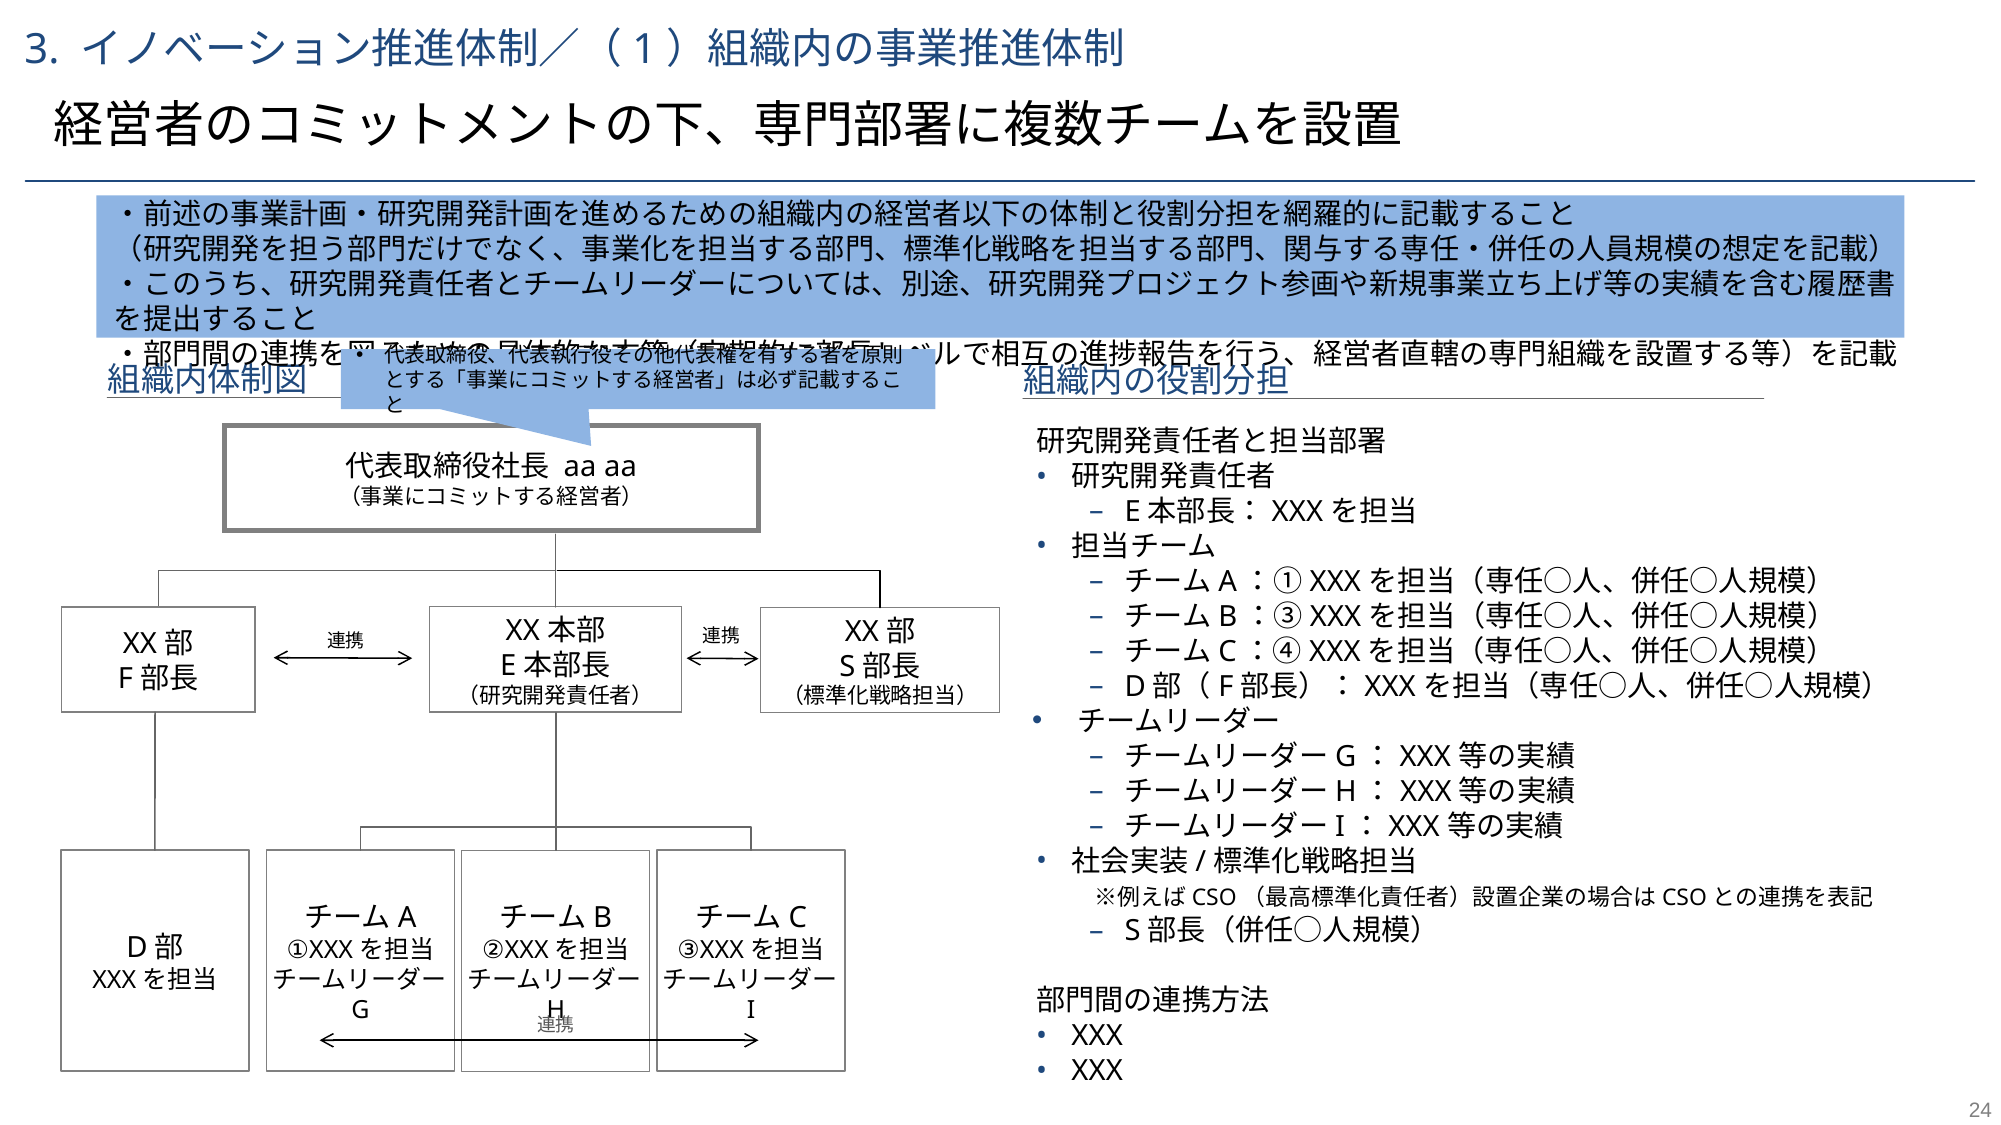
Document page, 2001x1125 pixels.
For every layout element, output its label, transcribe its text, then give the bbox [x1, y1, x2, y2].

text_box 連携 [295, 625, 396, 654]
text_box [630, 729, 677, 926]
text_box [107, 350, 848, 398]
text_box XX部 S部長 （標準化戦略担当） [760, 607, 1000, 713]
text_box チームC ③XXXを担当 チームリーダーI [656, 849, 846, 1072]
text_box D部 XXXを担当 [60, 849, 250, 1072]
text_box 経営者のコミットメントの下、専門部署に複数チームを設置 [53, 99, 1899, 154]
text_box 代表取締役、代表執行役その他代表権を有する者を原則とする「事業にコミットする経営者」は必ず記載すること [340, 348, 937, 447]
text_box ・前述の事業計画・研究開発計画を進めるための組織内の経営者以下の体制と役割分担を網羅的に記載すること （研究開発を担う部門だけでなく、事業化を担当する部門、標準化戦略を担当する部門、関与する専任・併任の人員規模の想定を記載） ・このうち、研究開発責任者とチームリーダーについては、別途、研究開発プロジェクト参画や新規事業立ち上げ等の実績を含む履歴書を提出すること ・部門間の連携を図るための具体的な方策（定期的に部長レベルで相互の進捗報告を行う、経営者直轄の専門組織を設置する等）を記載 [96, 195, 1905, 338]
text_box XX部 F部長 [61, 606, 256, 713]
text_box チームB ②XXXを担当 チームリーダーH [461, 849, 651, 1039]
text_box 研究開発責任者と担当部署 研究開発責任者 E本部長：XXXを担当 担当チーム チームA：①XXXを担当（専任○人、併任○人規模） チームB：③XXXを担当（専任○人、併任○人規模） チームC：④XXXを担当（専任○人、併任○人規模） D部（F部長）：XXXを担当（専任○人、併任○人規模） チームリーダー チームリーダーG：XXX等の実績 チームリーダーH：XXX等の実績 チームリーダーI：XXX等の実績 社会実装/標準化戦略担当 ※例えばCSO（最高標準化責任者）設置企業の場合はCSOとの連携を表記 S部長（併任○人規模） 部門間の連携方法 XXX XXX [1018, 422, 1942, 1089]
text_box 連携 [671, 621, 772, 649]
text_box XX本部 E本部長 （研究開発責任者） [429, 606, 682, 713]
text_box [557, 570, 881, 608]
text_box 3. イノベーション推進体制／（1）組織内の事業推進体制 [24, 28, 1818, 74]
text_box 連携 [505, 1009, 606, 1037]
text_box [1022, 351, 1764, 400]
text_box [435, 729, 482, 926]
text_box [158, 570, 556, 608]
text_box 代表取締役社長 aa aa （事業にコミットする経営者） [224, 425, 759, 531]
text_box チームB ②XXXを担当 チームリーダーH [461, 1041, 651, 1072]
text_box チームA ①XXXを担当 チームリーダーG [266, 849, 455, 1072]
